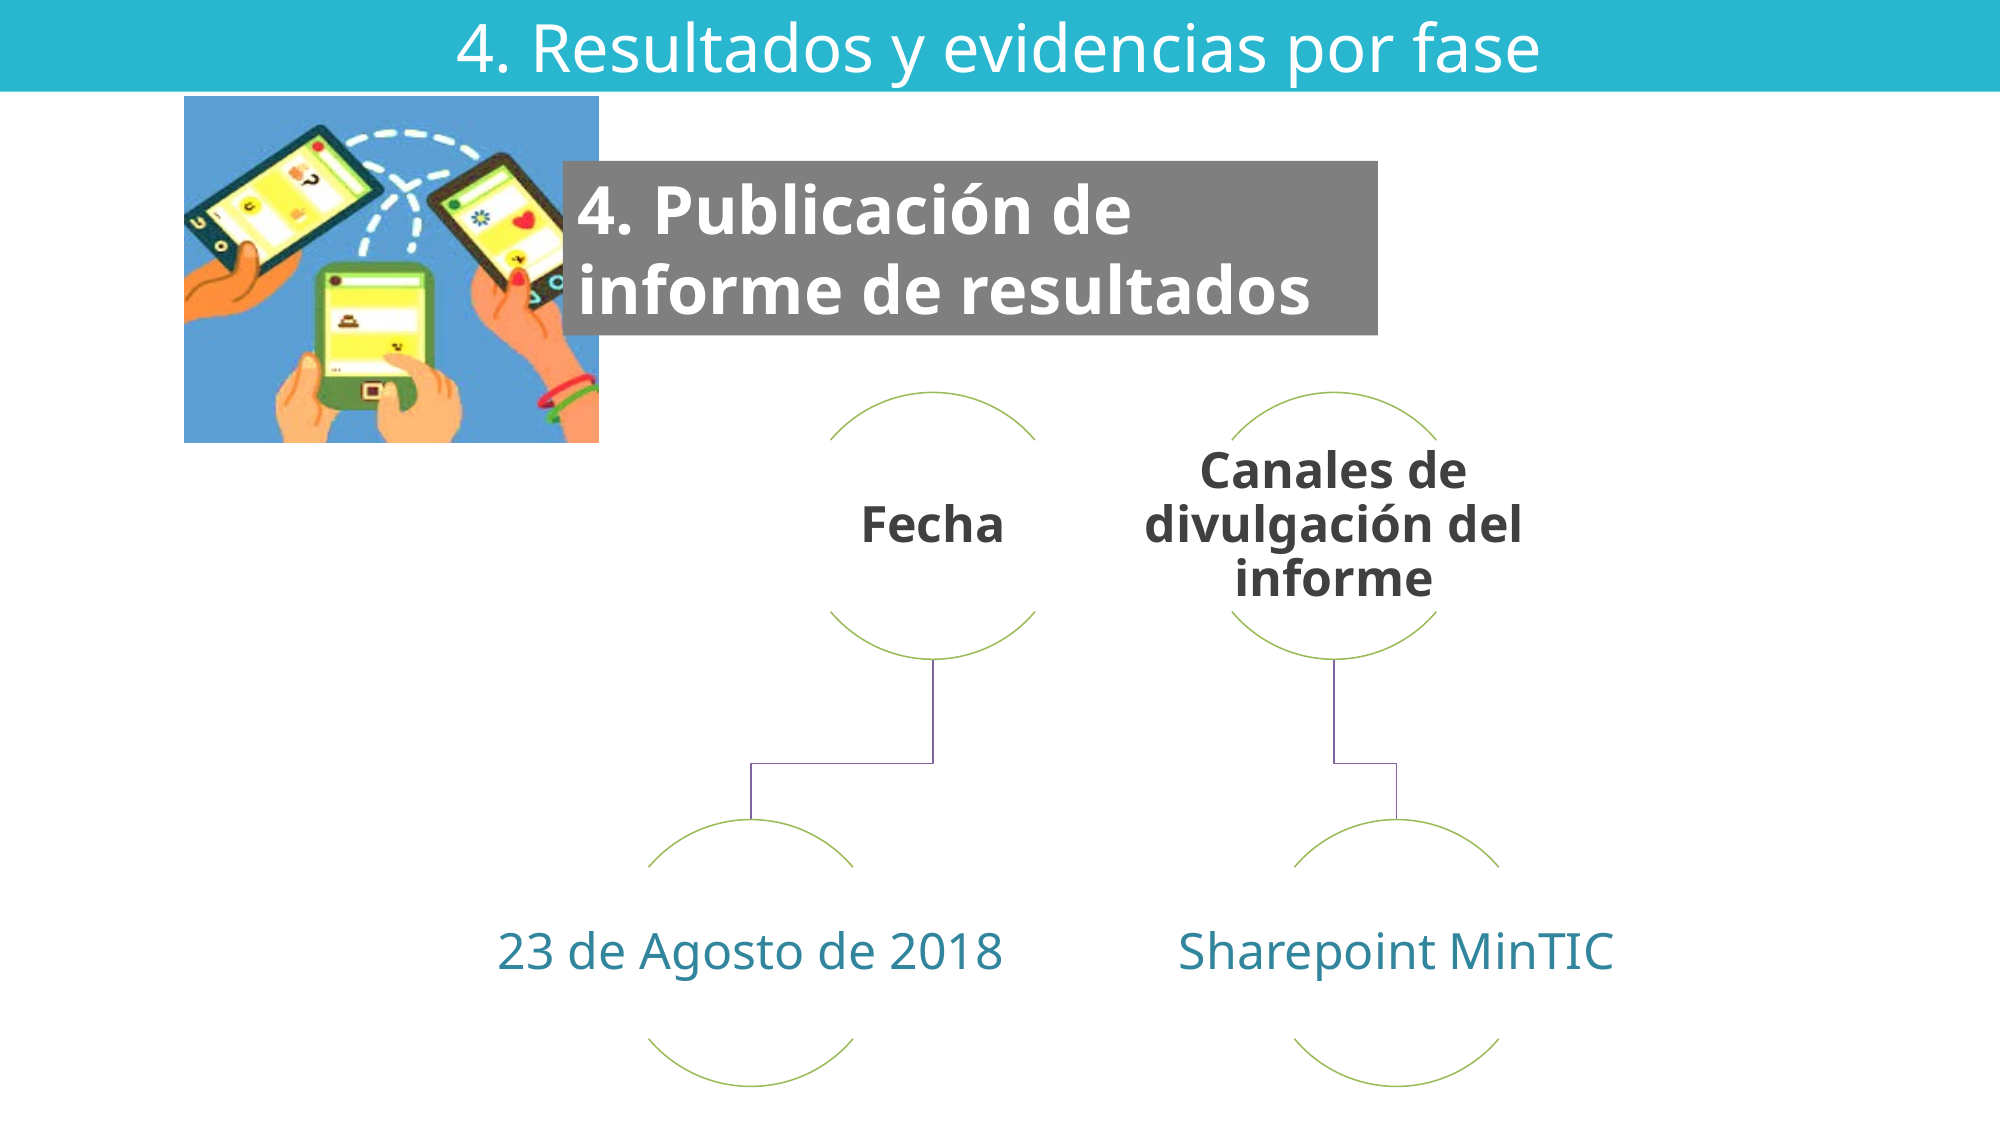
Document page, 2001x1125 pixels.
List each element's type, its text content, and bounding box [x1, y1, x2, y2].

text_box 4. Publicación de informe de resultados [603, 160, 1378, 336]
text_box 4. Resultados y evidencias por fase [0, 0, 2000, 94]
picture [184, 96, 599, 443]
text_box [409, 440, 1739, 1087]
